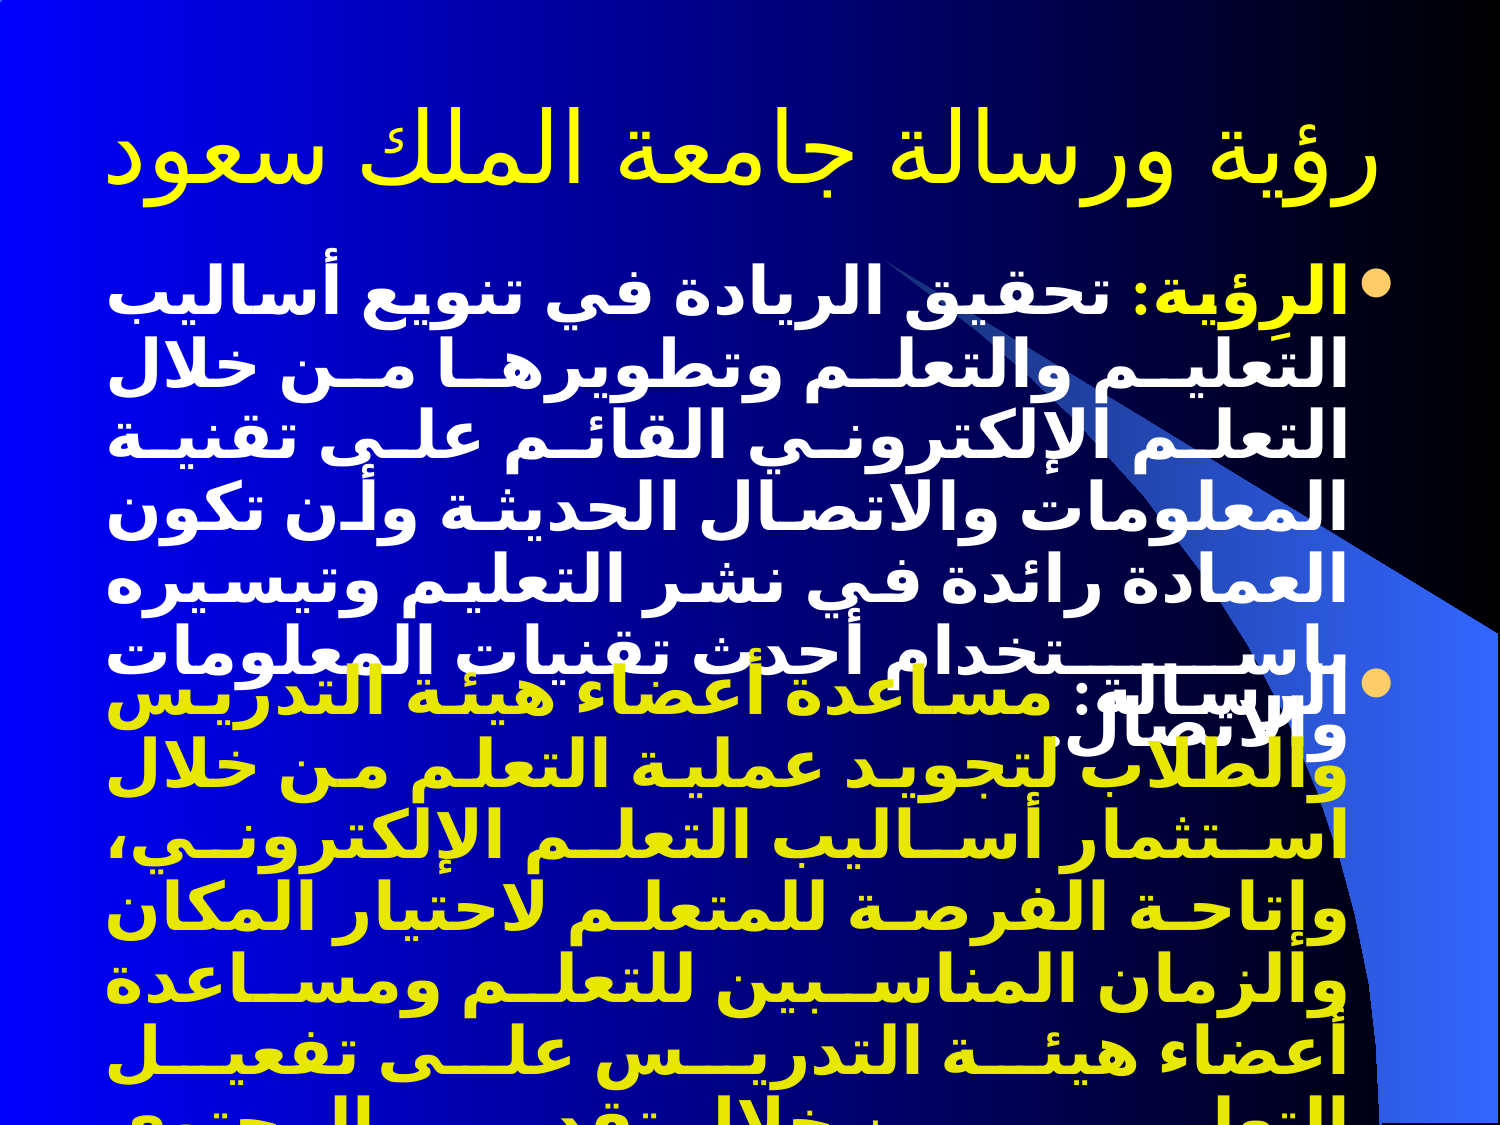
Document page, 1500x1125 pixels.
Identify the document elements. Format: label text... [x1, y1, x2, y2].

list الرِؤية: تحقيق الريادة في تنويع أساليب التعليم والتعلم وتطويرها من خلال التعلم الإلكتروني القائم على تقنية المعلومات والاتصال الحديثة وأن تكون العمادة رائدة في نشر التعليم وتيسيره باستخدام أحدث تقنيات المعلومات والاتصال. [74, 249, 1438, 626]
text_box الرسالة: مساعدة أعضاء هيئة التدريس والطلاب لتجويد عملية التعلم من خلال استثمار أساليب التعلم الإلكتروني، وإتاحة الفرصة للمتعلم لاحتيار المكان والزمان المناسبين للتعلم ومساعدة أعضاء هيئة التدريس على تفعيل التعليم من خلال تقديم المحتوى العلمي بأساليب تعتمد على تقنية المعلومات والاتصال الحديثة . [74, 650, 1438, 988]
title رؤية ورسالة جامعة الملك سعود [49, 62, 1438, 226]
